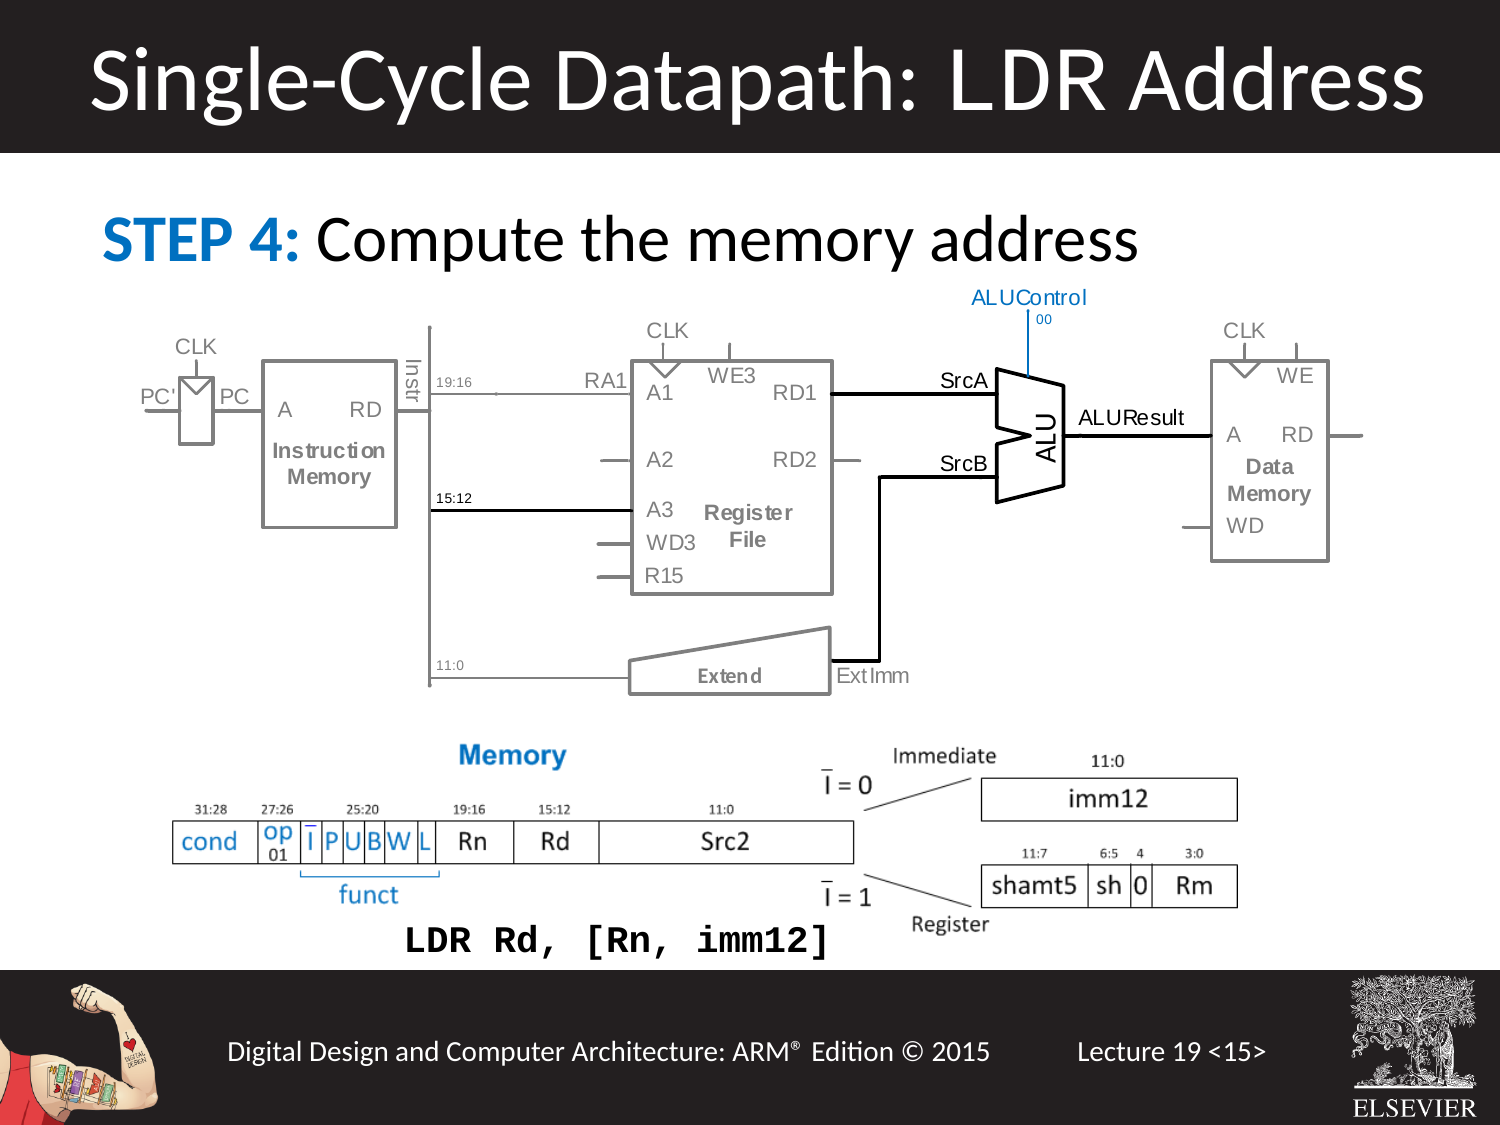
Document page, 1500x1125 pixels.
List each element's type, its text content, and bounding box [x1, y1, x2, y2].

picture [170, 734, 1238, 938]
picture [0, 979, 163, 1125]
list STEP 4: Compute the memory address [87, 187, 1350, 1000]
picture [1350, 974, 1477, 1117]
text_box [124, 274, 1365, 701]
text_box Single-Cycle Datapath: LDR Address [75, 11, 1500, 136]
text_box LDR Rd, [Rn, imm12] [388, 946, 847, 968]
